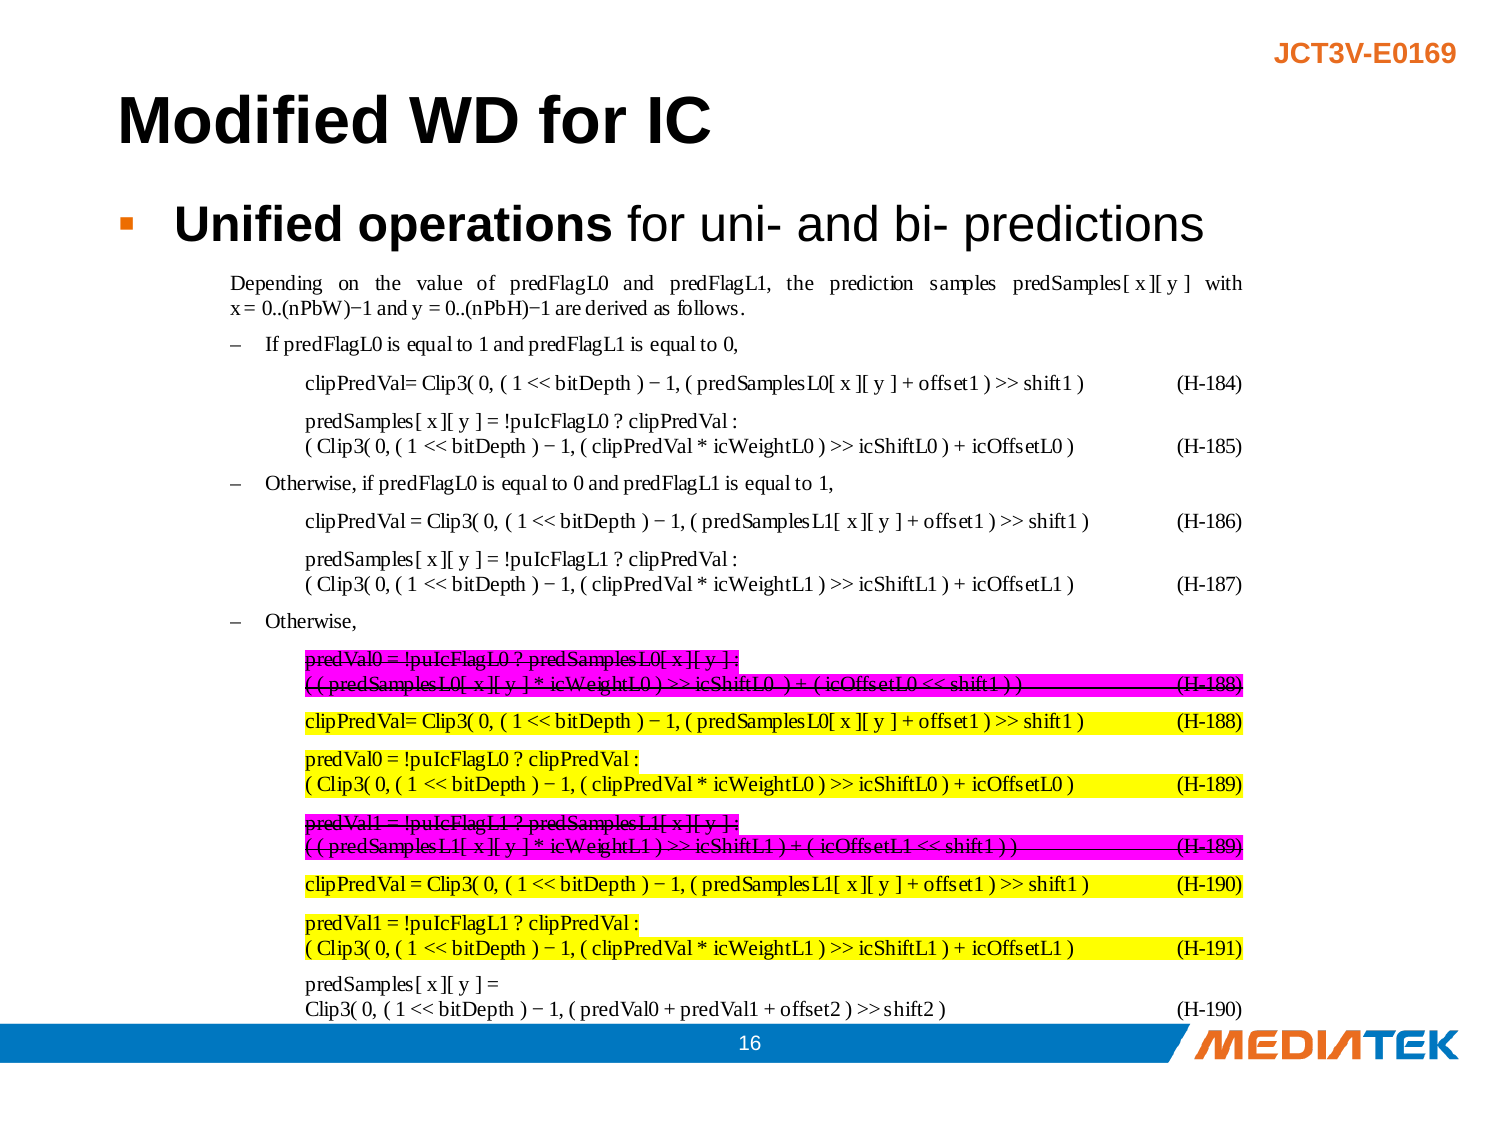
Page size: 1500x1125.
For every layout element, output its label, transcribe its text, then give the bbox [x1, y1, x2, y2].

title Modified WD for IC [101, 62, 1425, 172]
slide_number 15 [711, 1032, 789, 1090]
list Unified operations for uni- and bi- predictions [102, 184, 1425, 998]
picture [0, 258, 1459, 1063]
